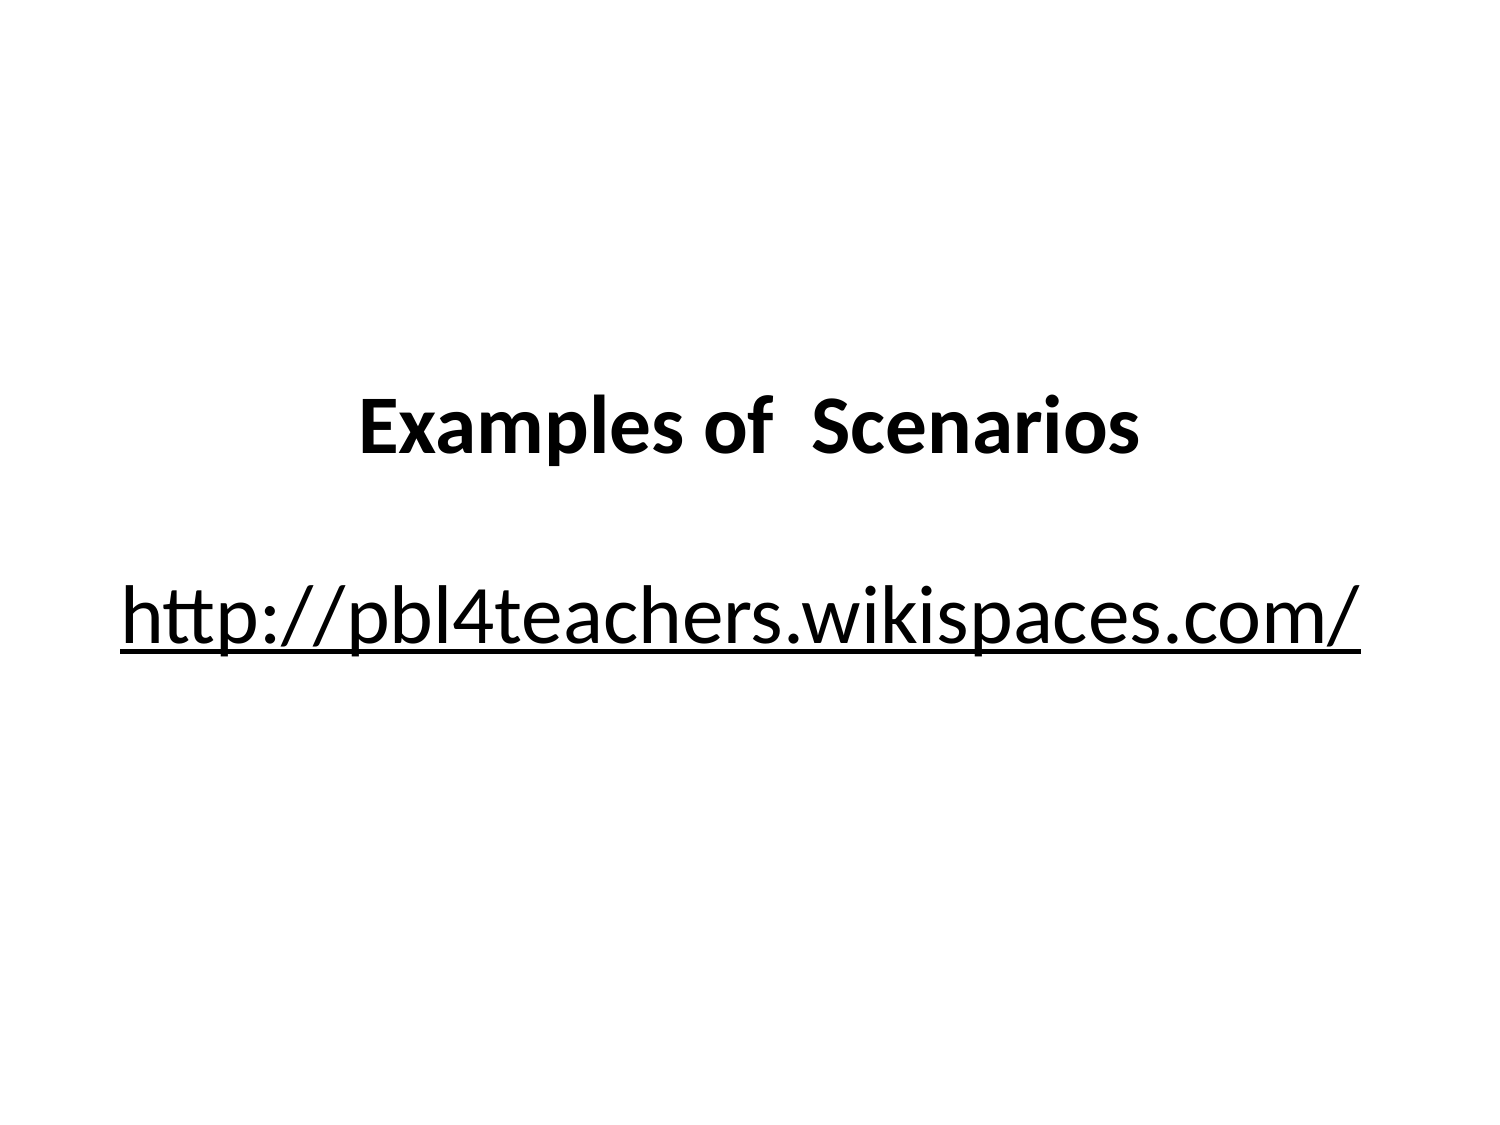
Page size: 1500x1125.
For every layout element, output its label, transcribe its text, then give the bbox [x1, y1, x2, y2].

text_box Examples of Scenarios http://pbl4teachers.wikispaces.com/ [0, 362, 1500, 668]
